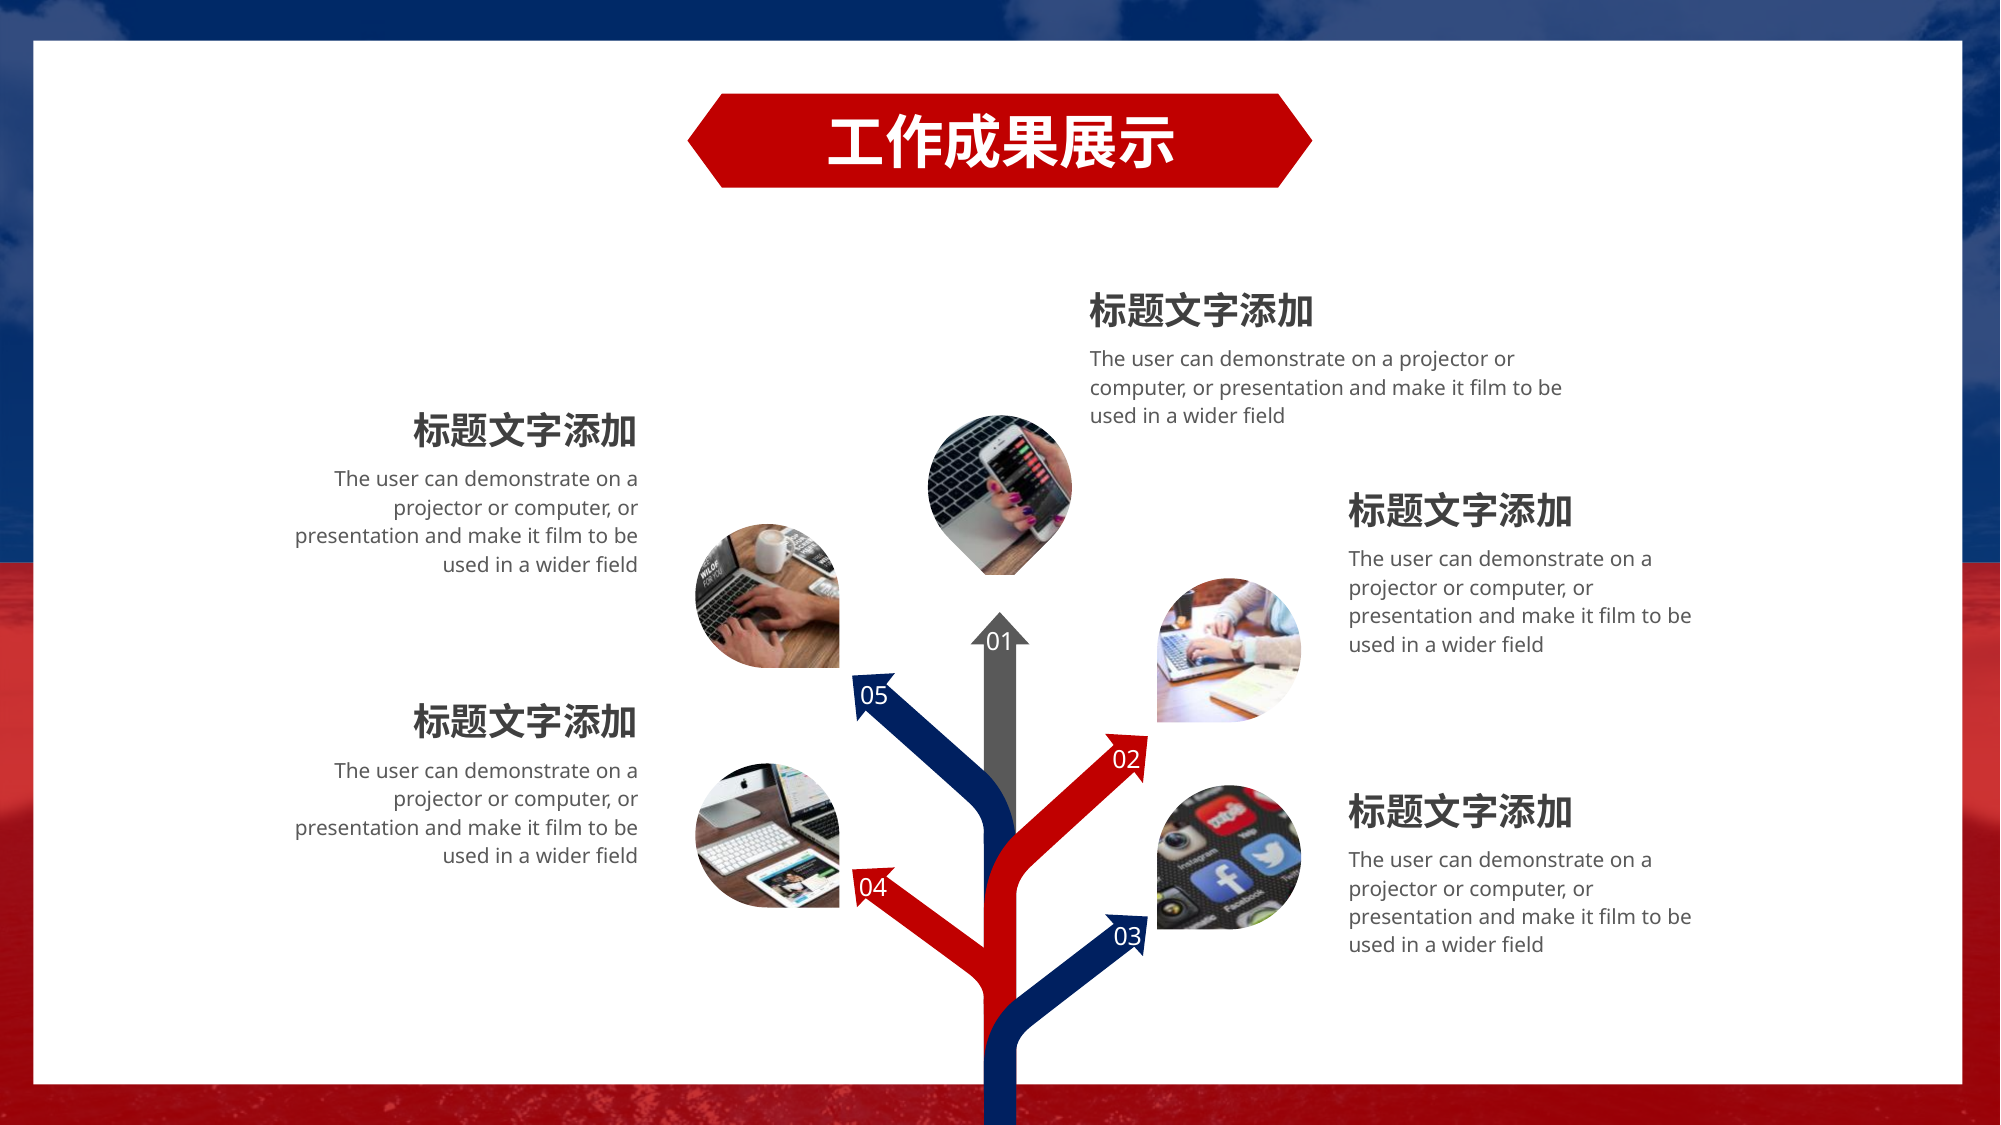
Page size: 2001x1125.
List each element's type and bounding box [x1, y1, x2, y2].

text_box [695, 400, 1302, 1125]
text_box [267, 399, 654, 586]
text_box [687, 93, 1313, 188]
text_box [267, 690, 654, 877]
text_box [1333, 479, 1720, 666]
text_box [1333, 780, 1720, 967]
text_box [1075, 279, 1596, 437]
